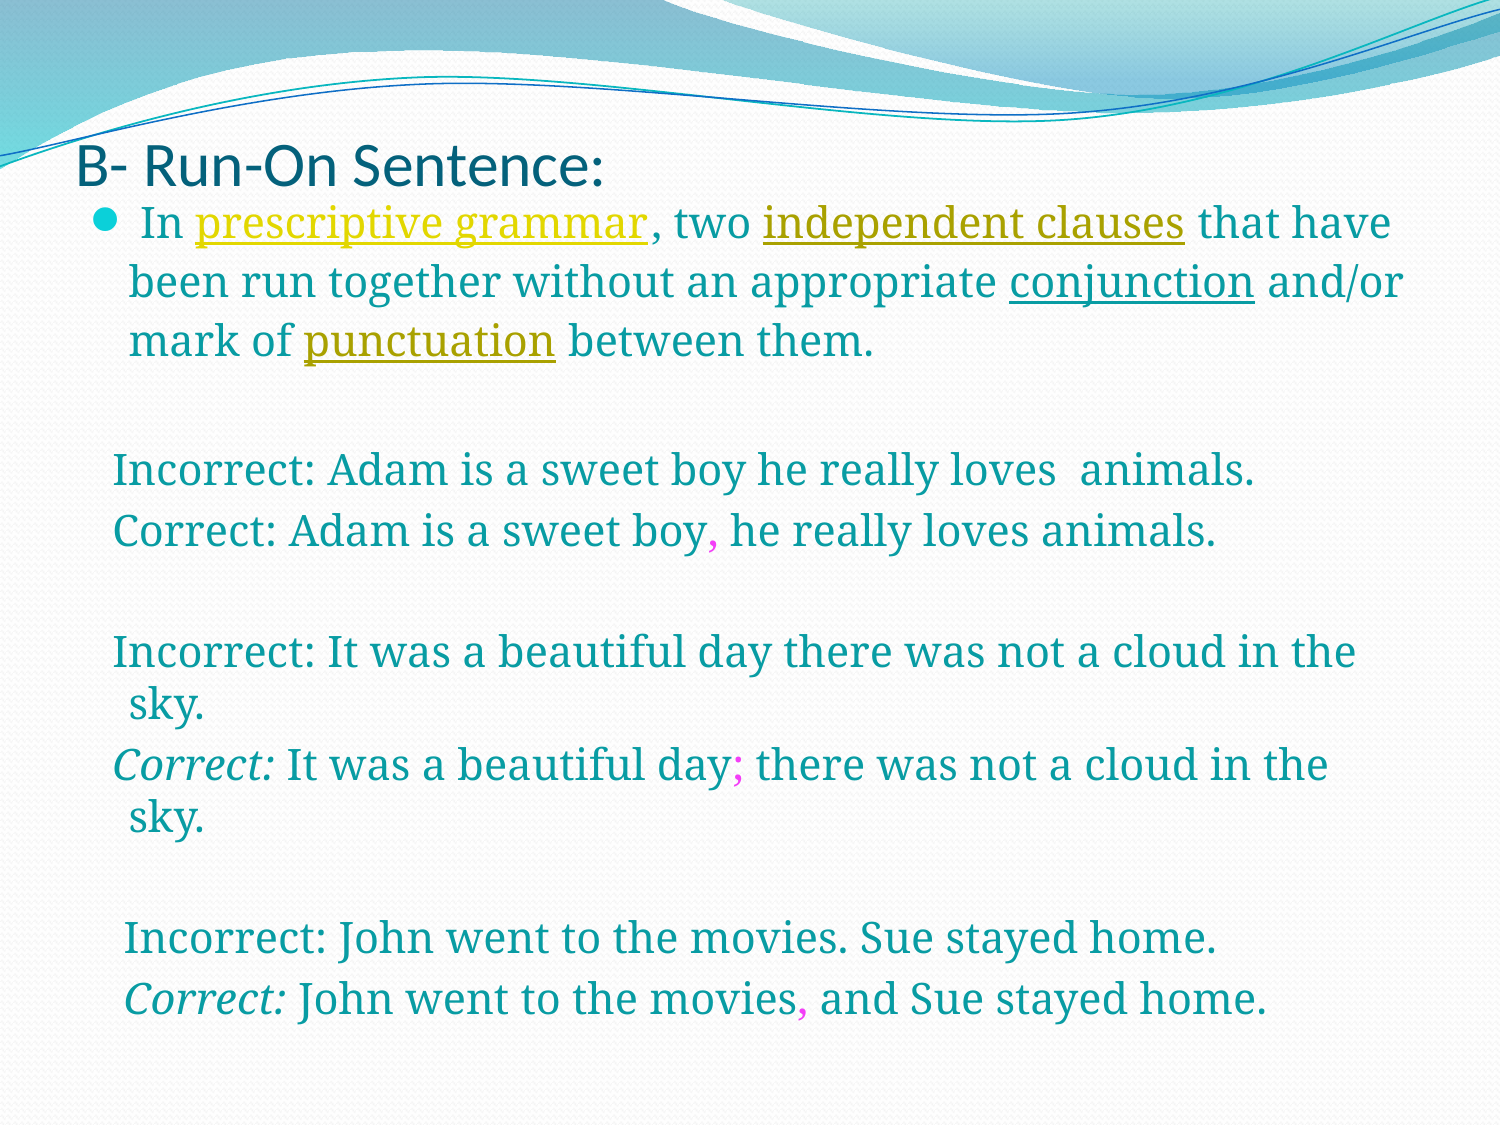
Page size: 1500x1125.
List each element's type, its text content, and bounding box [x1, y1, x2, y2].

list In prescriptive grammar, two independent clauses that have been run together without an appropriate conjunction and/or mark of punctuation between them. Incorrect: Adam is a sweet boy he really loves animals. Correct: Adam is a sweet boy, he really loves animals. Incorrect: It was a beautiful day there was not a cloud in the sky. Correct: It was a beautiful day; there was not a cloud in the sky. Incorrect: John went to the movies. Sue stayed home. Correct: John went to the movies, and Sue stayed home. [75, 187, 1425, 1038]
title B- Run-On Sentence: [75, 115, 1425, 187]
